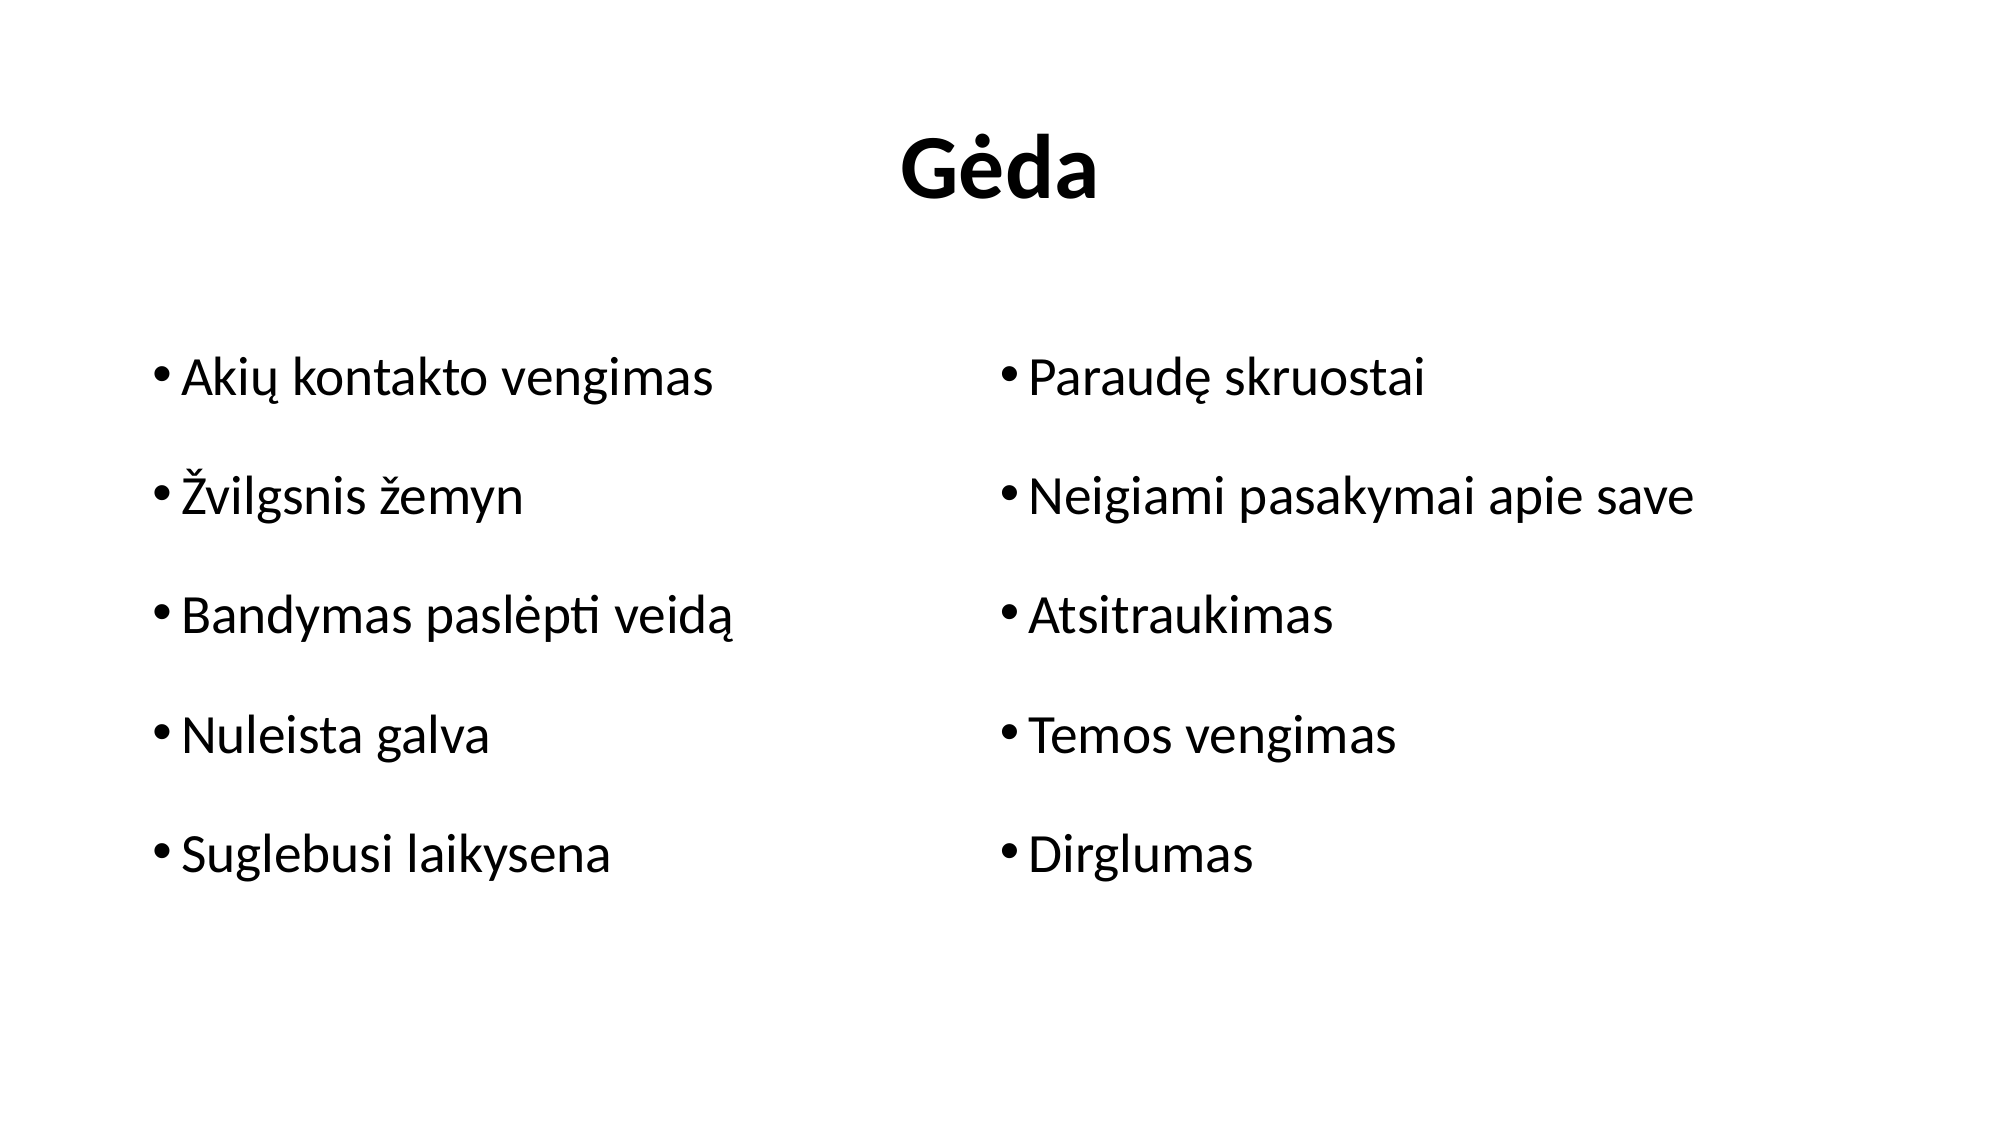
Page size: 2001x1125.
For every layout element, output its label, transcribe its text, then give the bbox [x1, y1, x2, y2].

list Akių kontakto vengimas Žvilgsnis žemyn Bandymas paslėpti veidą Nuleista galva Suglebusi laikysena Paraudę skruostai Neigiami pasakymai apie save Atsitraukimas Temos vengimas Dirglumas [137, 299, 1863, 1014]
title Gėda [137, 59, 1863, 278]
